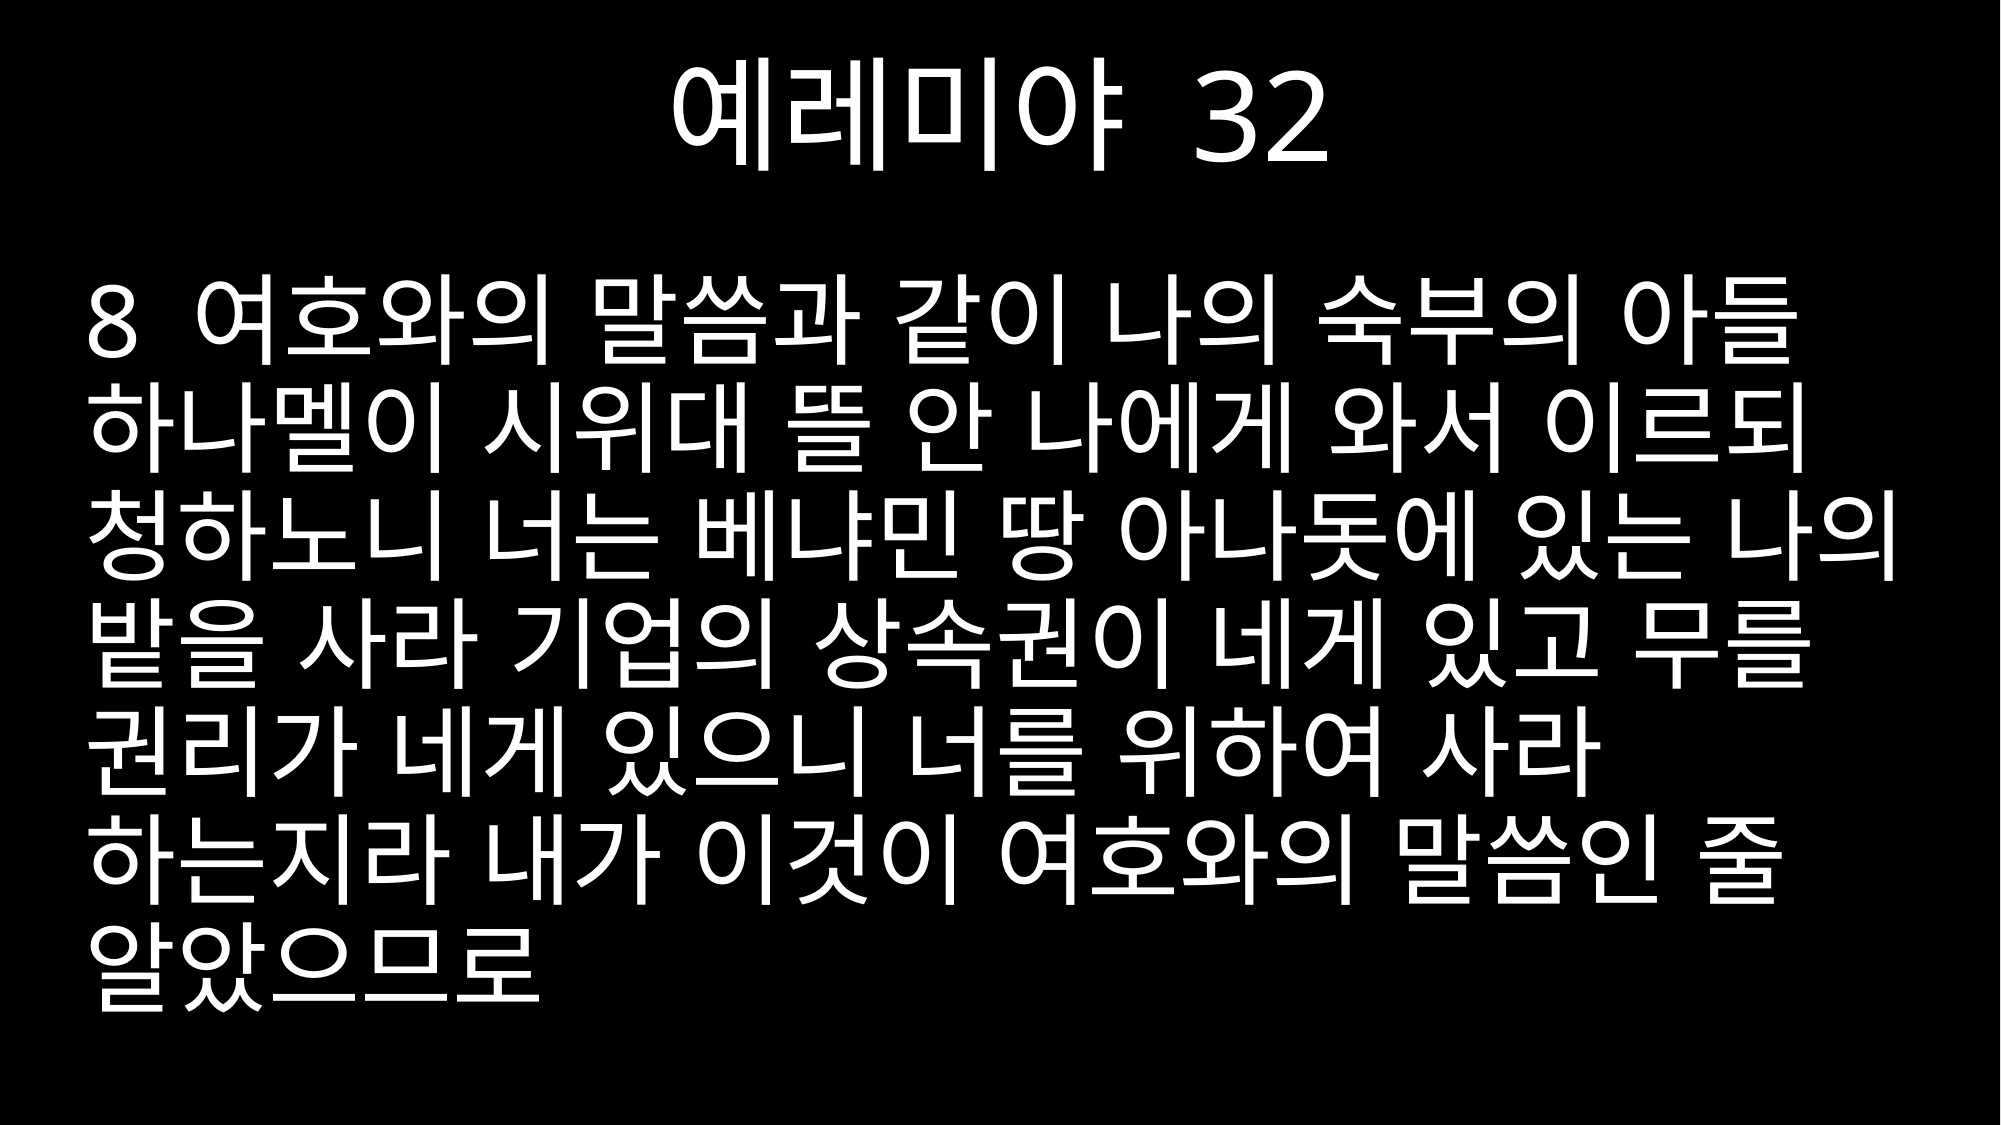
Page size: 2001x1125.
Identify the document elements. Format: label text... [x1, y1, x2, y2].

picture [0, 0, 2001, 1125]
list 8 여호와의 말씀과 같이 나의 숙부의 아들 하나멜이 시위대 뜰 안 나에게 와서 이르되 청하노니 너는 베냐민 땅 아나돗에 있는 나의 밭을 사라 기업의 상속권이 네게 있고 무를 권리가 네게 있으니 너를 위하여 사라 하는지라 내가 이것이 여호와의 말씀인 줄 알았으므로 [69, 263, 1953, 423]
footer 예레미야 32 [0, 32, 2000, 192]
